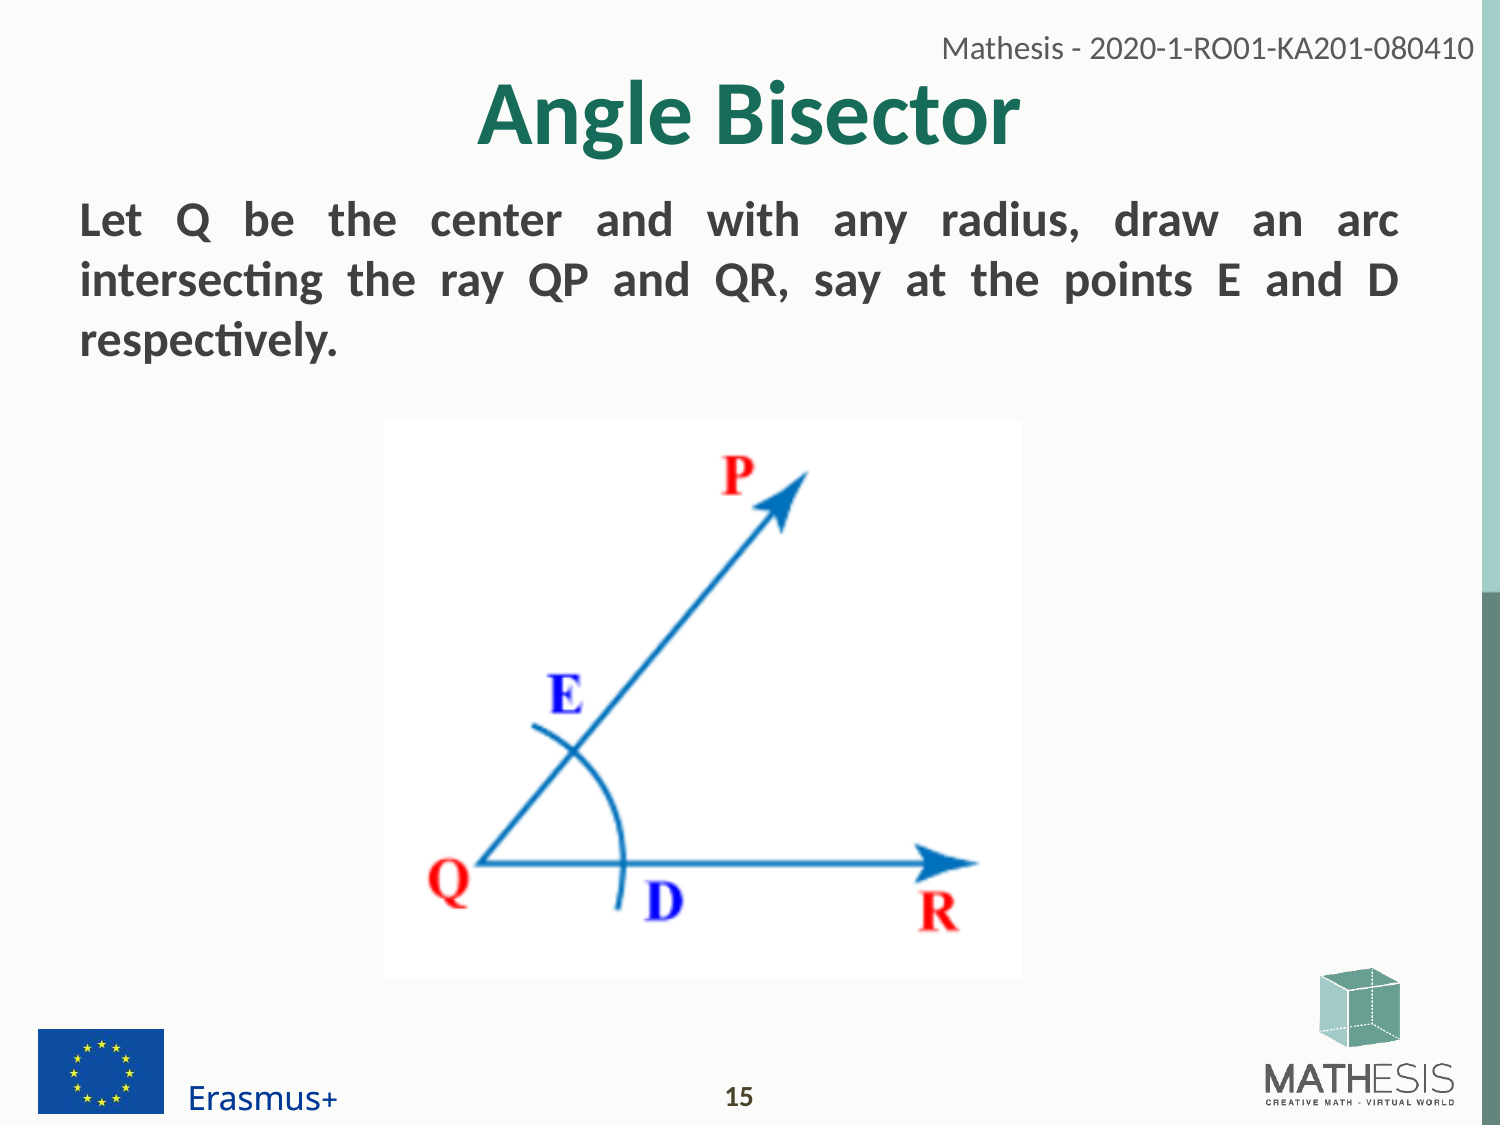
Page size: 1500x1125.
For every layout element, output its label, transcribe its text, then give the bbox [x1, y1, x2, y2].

list Let Q be the center and with any radius, draw an arc intersecting the ray QP and QR, say at the points E and D respectively. [64, 179, 1415, 922]
title Angle Bisector [75, 45, 1425, 233]
picture [383, 420, 1022, 979]
picture [38, 1029, 164, 1114]
